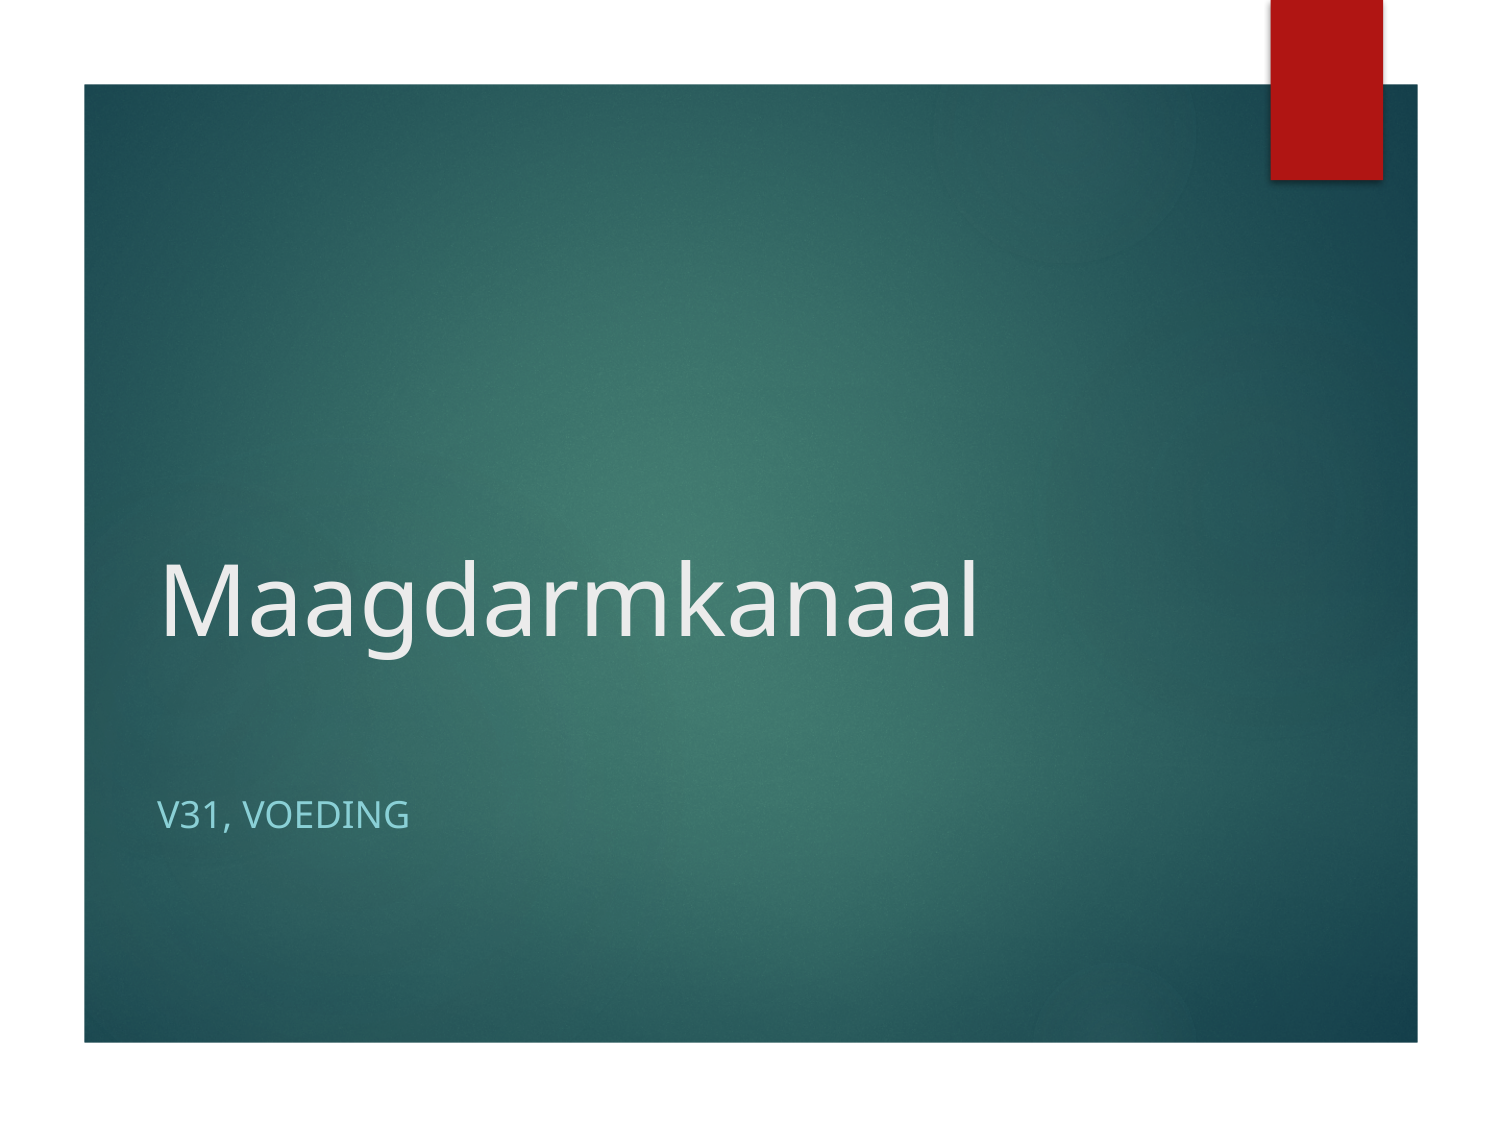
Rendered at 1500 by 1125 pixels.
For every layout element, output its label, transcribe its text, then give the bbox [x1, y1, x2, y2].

subtitle V31, Voeding [142, 783, 1113, 925]
title Maagdarmkanaal [142, 364, 1113, 783]
